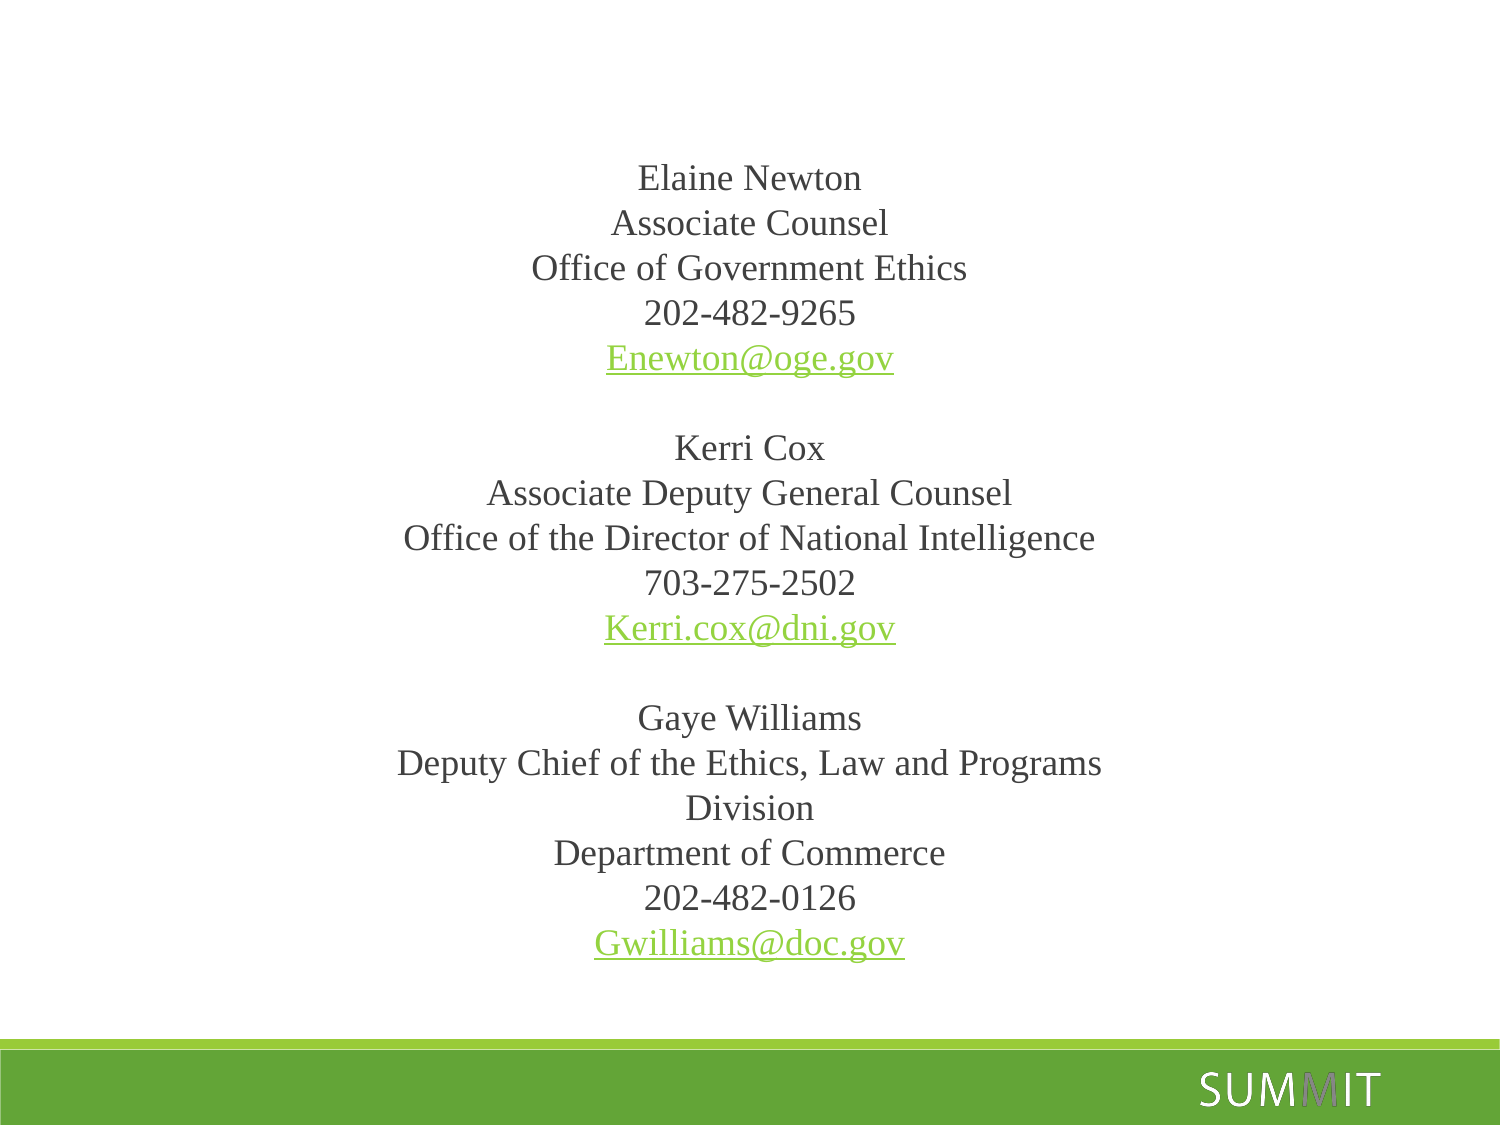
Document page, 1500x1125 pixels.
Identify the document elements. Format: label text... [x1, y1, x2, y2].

text_box Elaine Newton Associate Counsel Office of Government Ethics 202-482-9265 Enewton@oge.gov Kerri Cox Associate Deputy General Counsel Office of the Director of National Intelligence 703-275-2502 Kerri.cox@dni.gov Gaye Williams Deputy Chief of the Ethics, Law and Programs Division Department of Commerce 202-482-0126 Gwilliams@doc.gov [374, 145, 1125, 971]
picture [1196, 1024, 1386, 1125]
